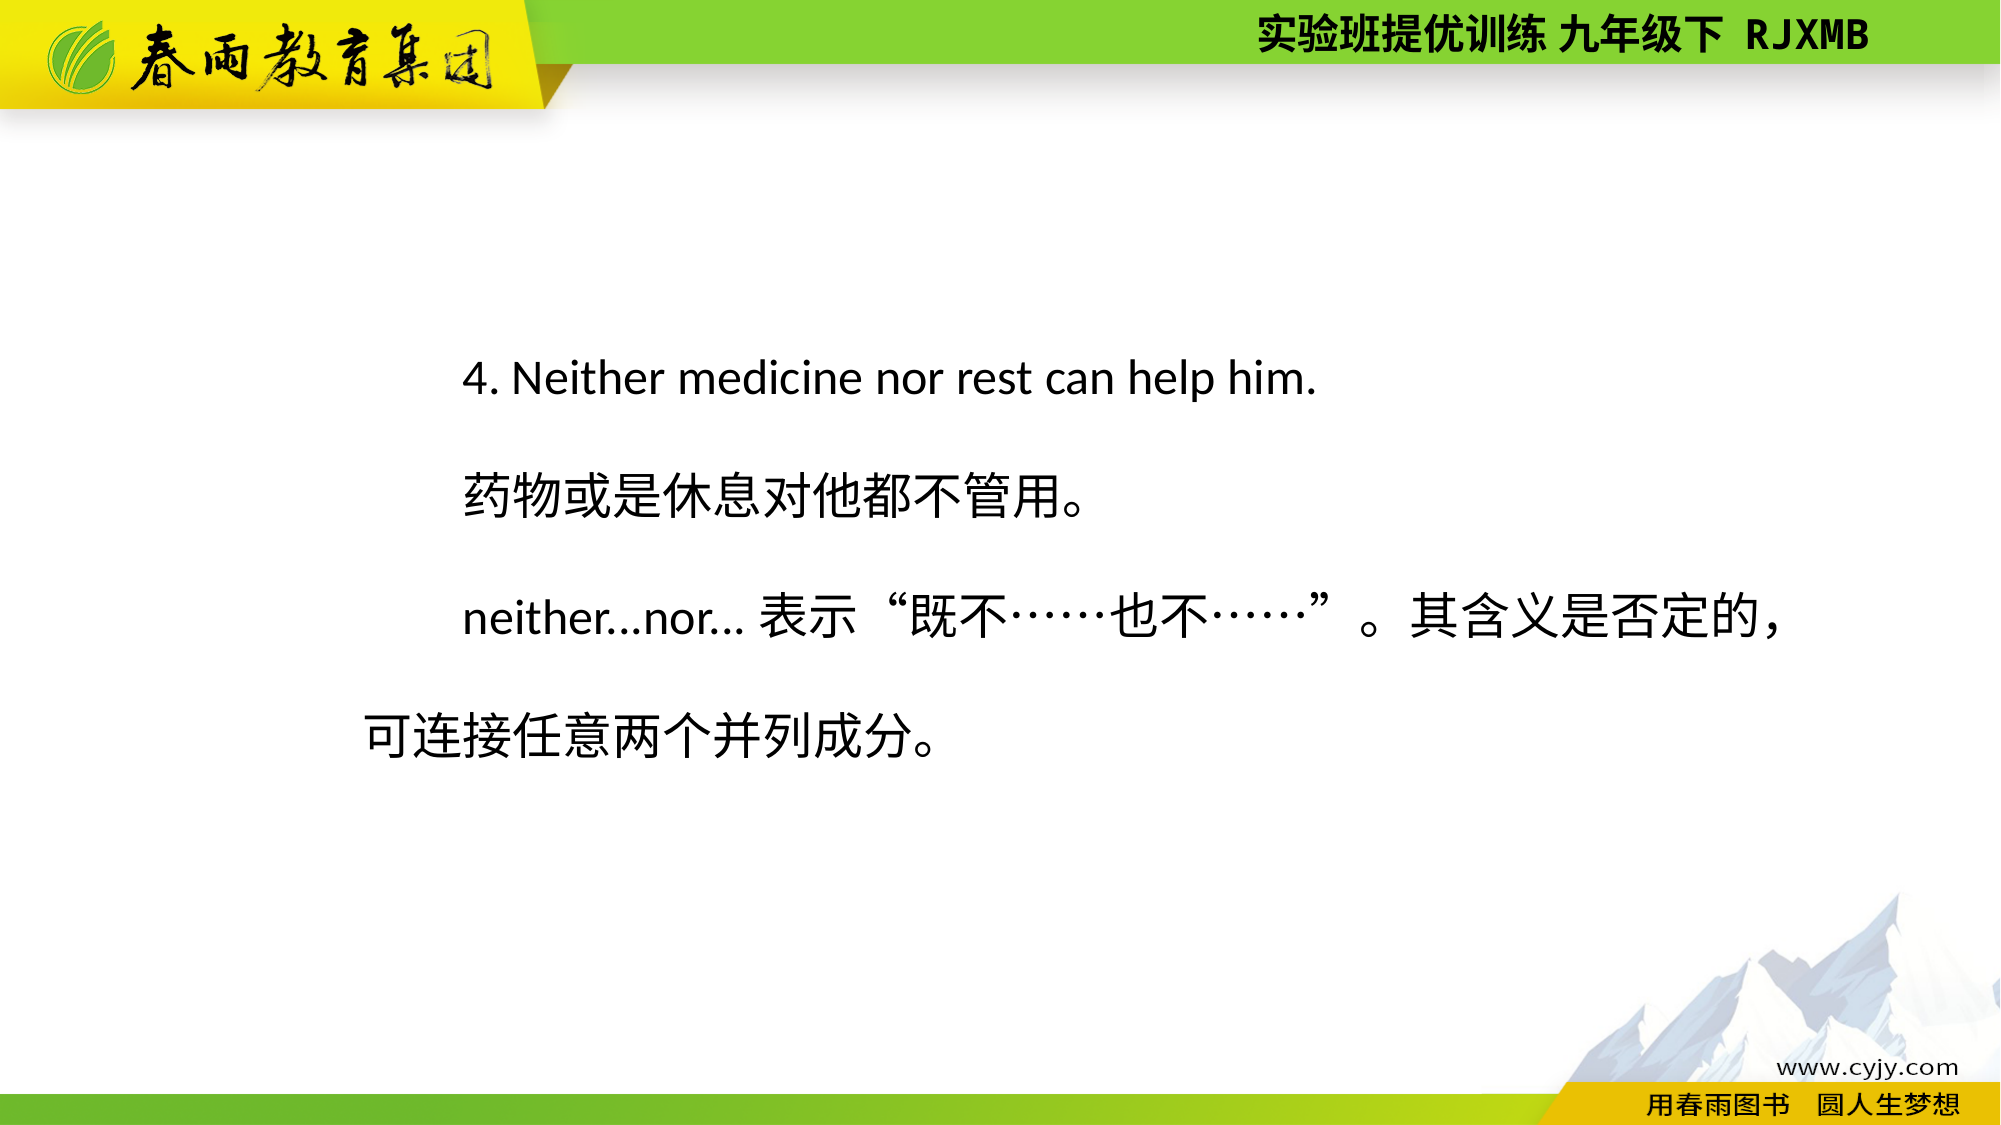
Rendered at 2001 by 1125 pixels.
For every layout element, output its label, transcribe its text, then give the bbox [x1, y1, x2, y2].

text_box 4. Neither medicine nor rest can help him. 药物或是休息对他都不管用。 neither...nor...表示“既不……也不……”。其含义是否定的，可连接任意两个并列成分。 [348, 277, 1776, 772]
picture [0, 0, 2001, 1125]
